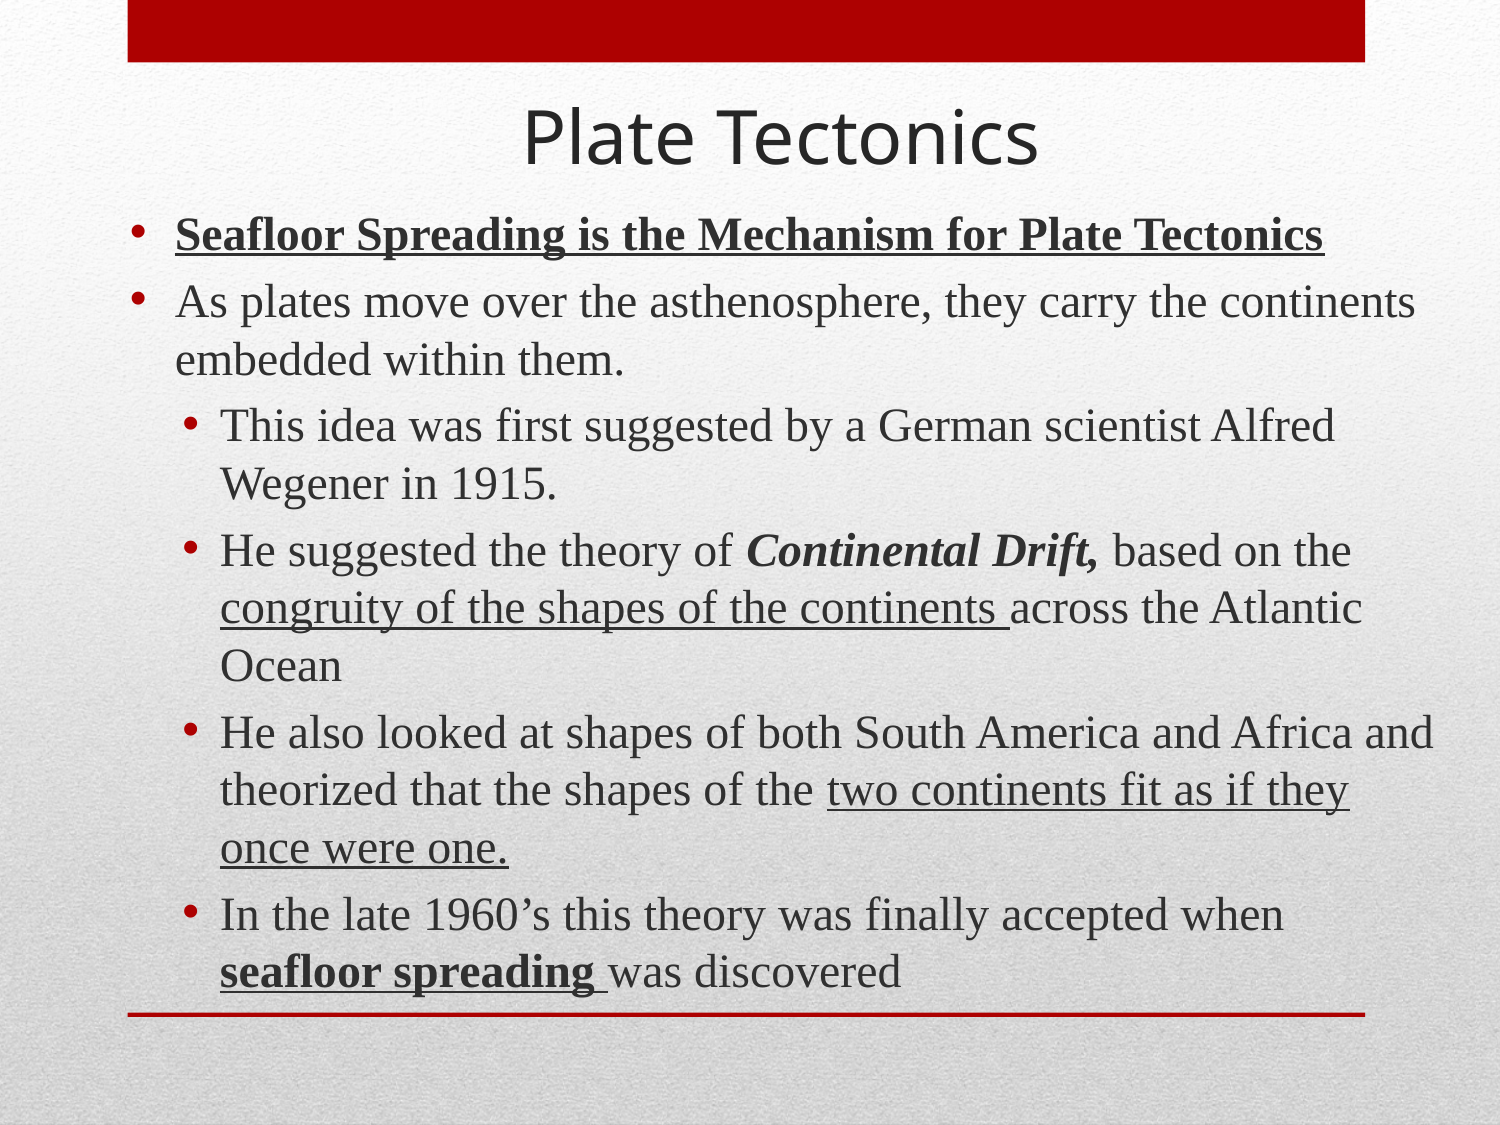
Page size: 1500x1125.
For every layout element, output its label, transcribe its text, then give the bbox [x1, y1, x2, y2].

list Seafloor Spreading is the Mechanism for Plate Tectonics As plates move over the asthenosphere, they carry the continents embedded within them. This idea was first suggested by a German scientist Alfred Wegener in 1915. He suggested the theory of Continental Drift, based on the congruity of the shapes of the continents across the Atlantic Ocean He also looked at shapes of both South America and Africa and theorized that the shapes of the two continents fit as if they once were one. In the late 1960’s this theory was finally accepted when seafloor spreading was discovered [62, 149, 1463, 1050]
title Plate Tectonics [212, 0, 1350, 149]
